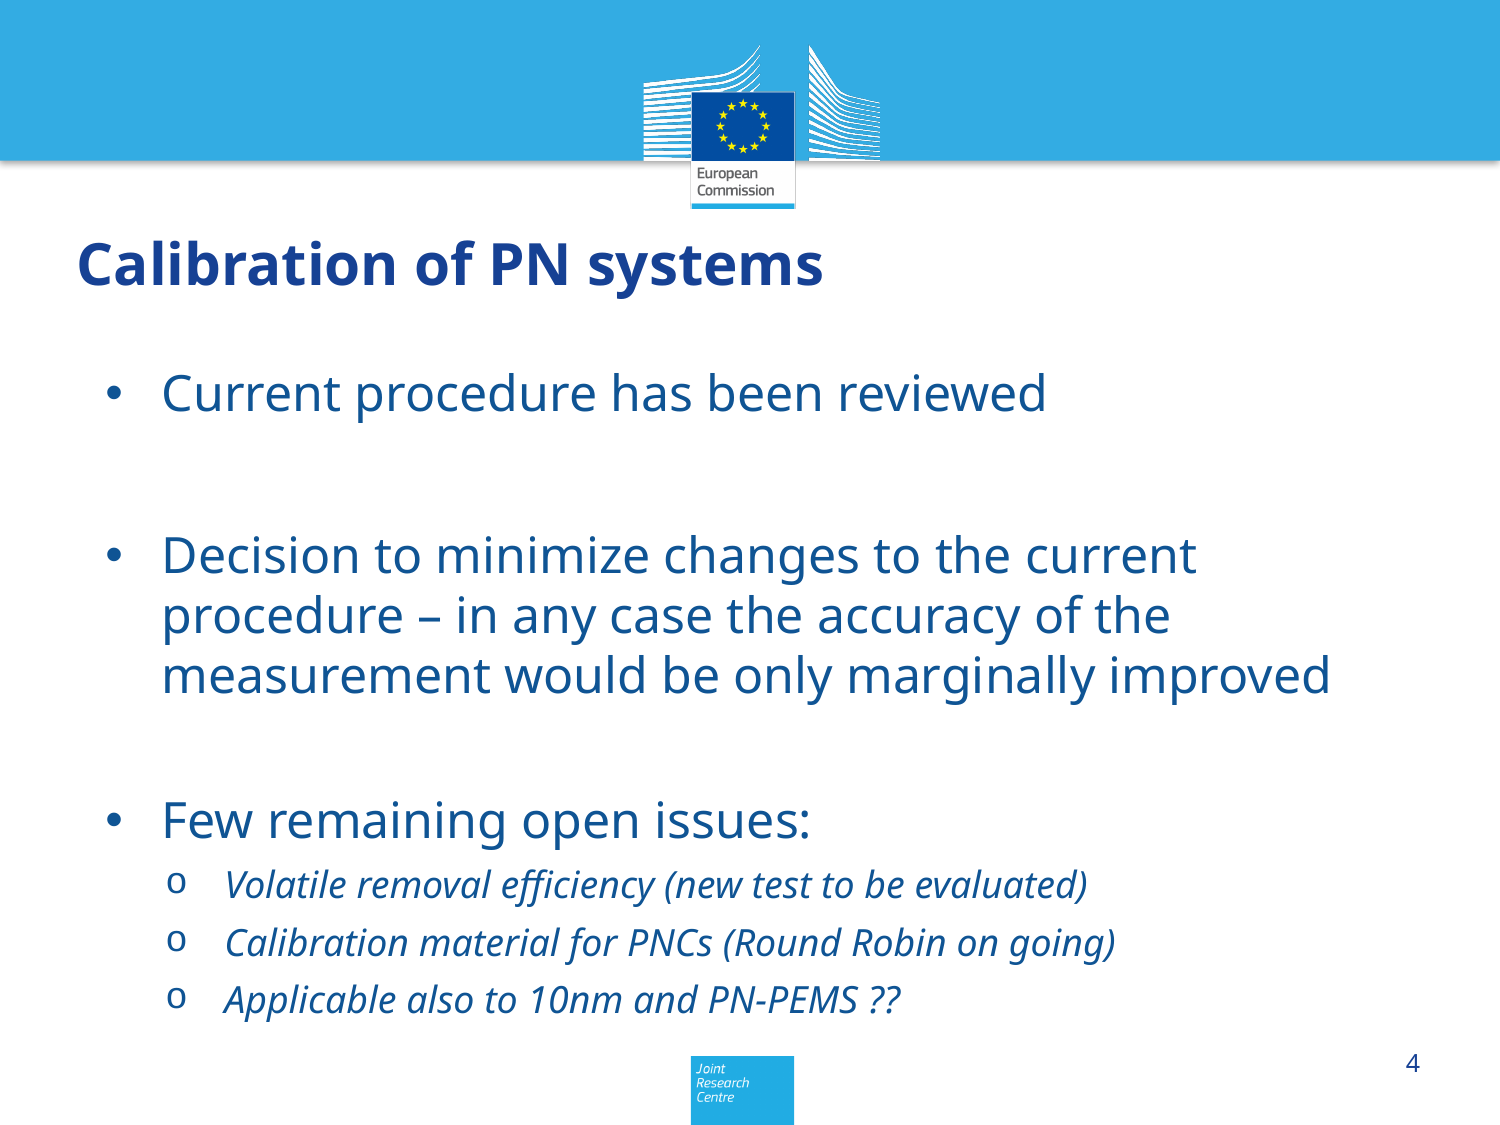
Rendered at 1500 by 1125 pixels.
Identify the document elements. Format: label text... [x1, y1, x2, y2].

title Calibration of PN systems [76, 219, 1424, 327]
list Current procedure has been reviewed Decision to minimize changes to the current procedure – in any case the accuracy of the measurement would be only marginally improved Few remaining open issues: Volatile removal efficiency (new test to be evaluated) Calibration material for PNCs (Round Robin on going) Applicable also to 10nm and PN-PEMS ?? [76, 361, 1424, 1035]
